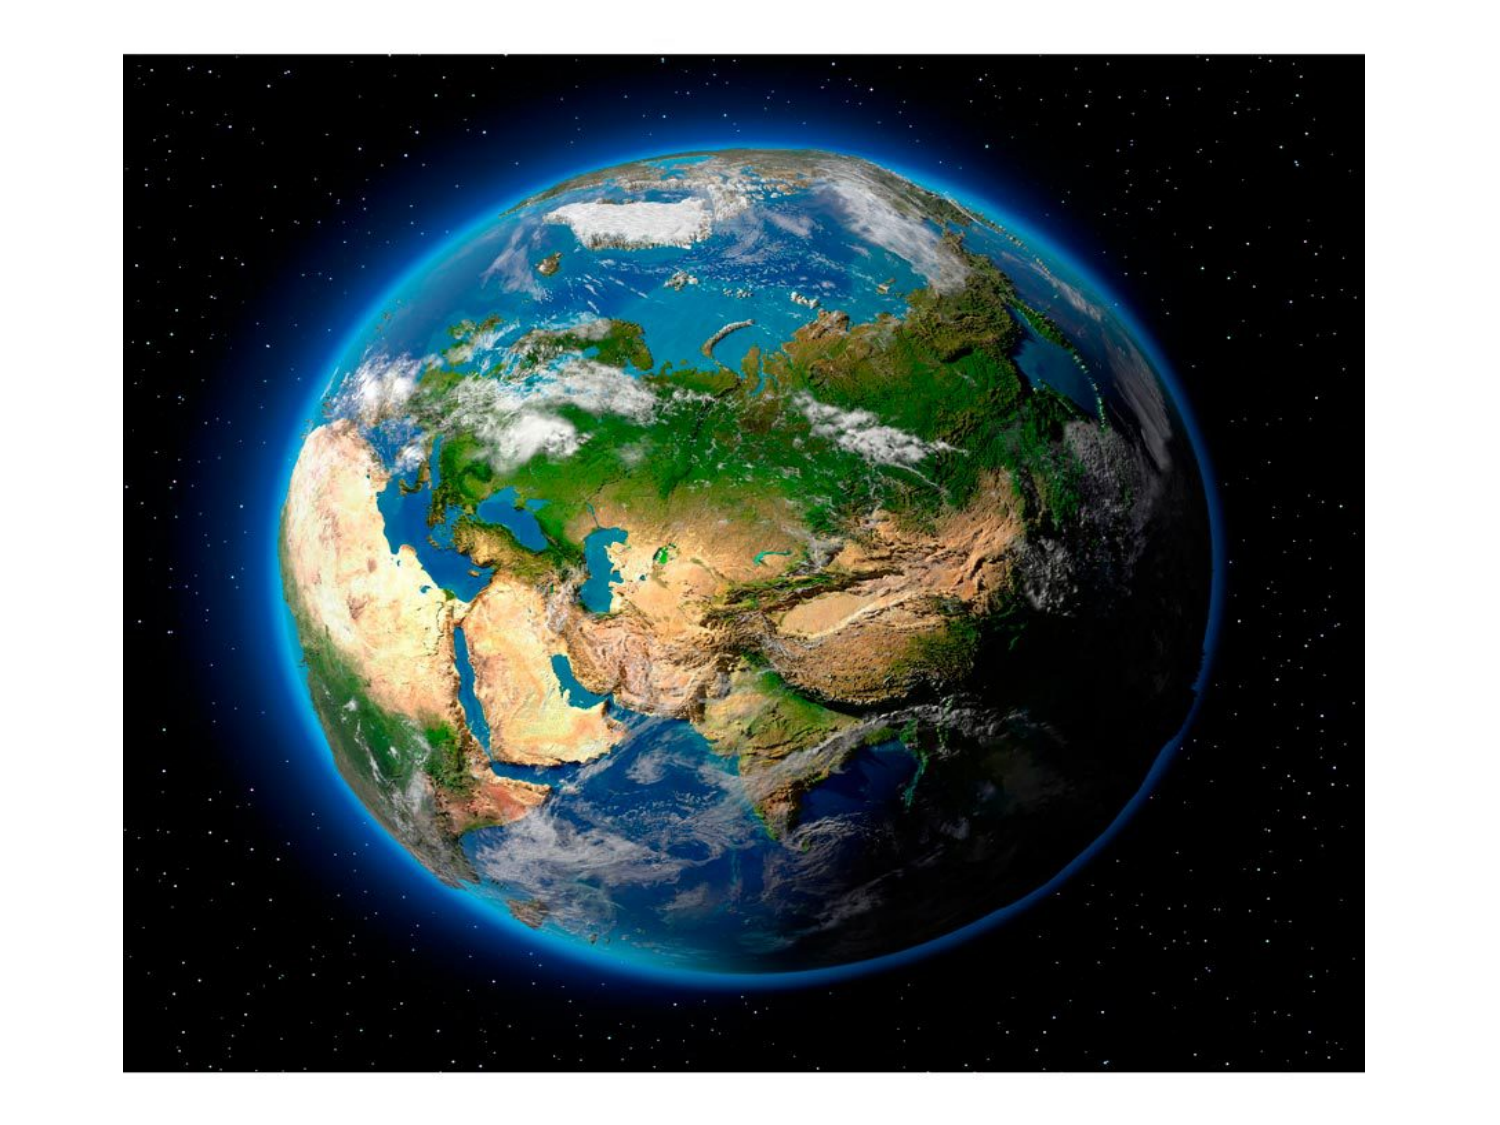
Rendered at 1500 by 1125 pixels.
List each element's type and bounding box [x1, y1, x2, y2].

picture [123, 0, 1365, 1125]
